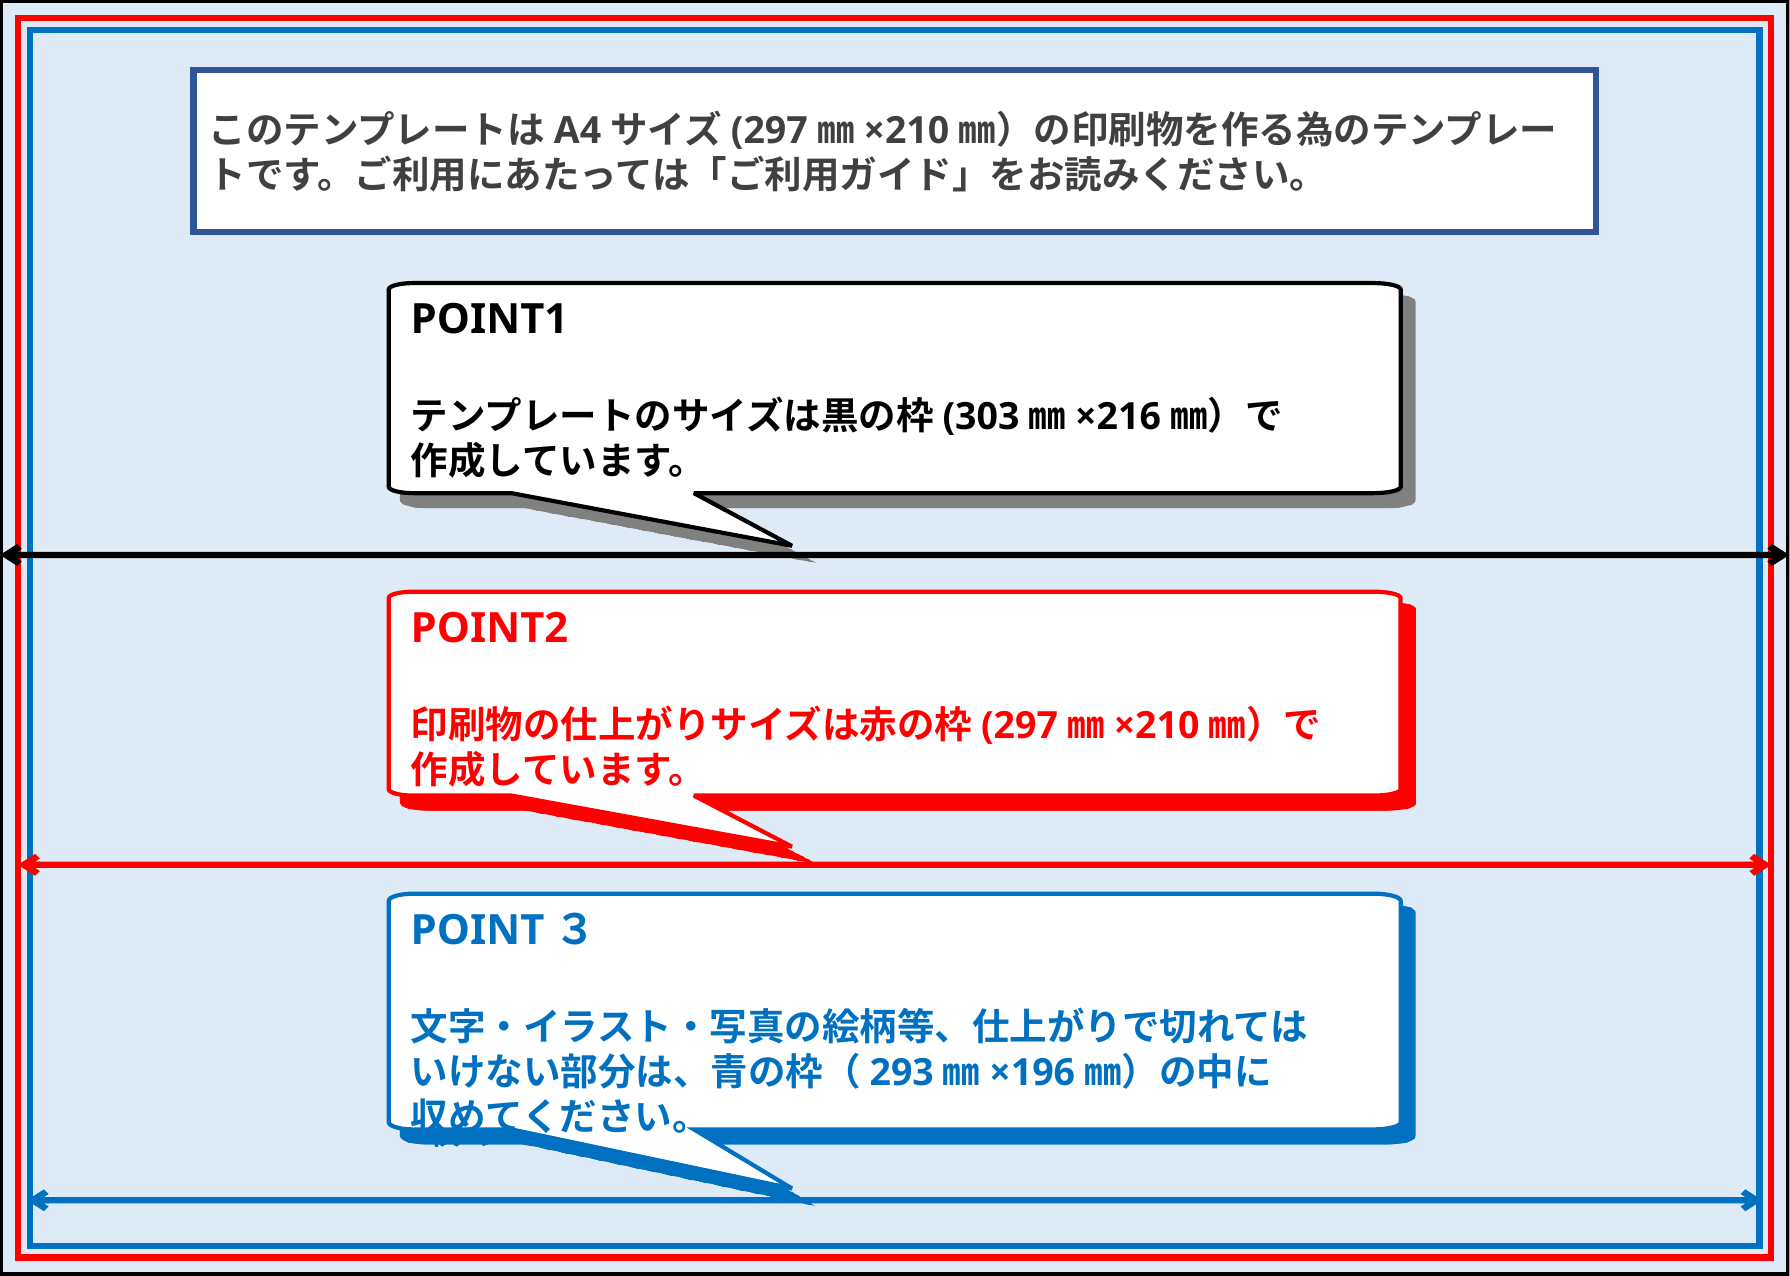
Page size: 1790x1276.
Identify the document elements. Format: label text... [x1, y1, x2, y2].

text_box [0, 0, 1790, 554]
text_box [17, 865, 1772, 1259]
text_box [29, 865, 1761, 1200]
text_box [0, 556, 1790, 1276]
text_box [26, 1193, 1763, 1208]
text_box [1761, 556, 1772, 864]
text_box POINT2 印刷物の仕上がりサイズは赤の枠(297㎜×210㎜）で 作成しています。 [388, 591, 1401, 847]
text_box [17, 17, 1772, 554]
text_box [29, 29, 1761, 554]
text_box [0, 547, 1790, 563]
text_box [29, 1201, 1761, 1247]
text_box このテンプレートはA4サイズ(297㎜×210㎜）の印刷物を作る為のテンプレートです。ご利用にあたっては「ご利用ガイド」をお読みください。 [192, 69, 1597, 233]
text_box POINT３ 文字・イラスト・写真の絵柄等、仕上がりで切れては いけない部分は、青の枠（293㎜×196㎜）の中に 収めてください。 [388, 893, 1401, 1189]
text_box [29, 556, 1761, 864]
text_box [17, 556, 29, 864]
text_box POINT1 テンプレートのサイズは黒の枠(303㎜×216㎜）で 作成しています。 [388, 283, 1401, 546]
